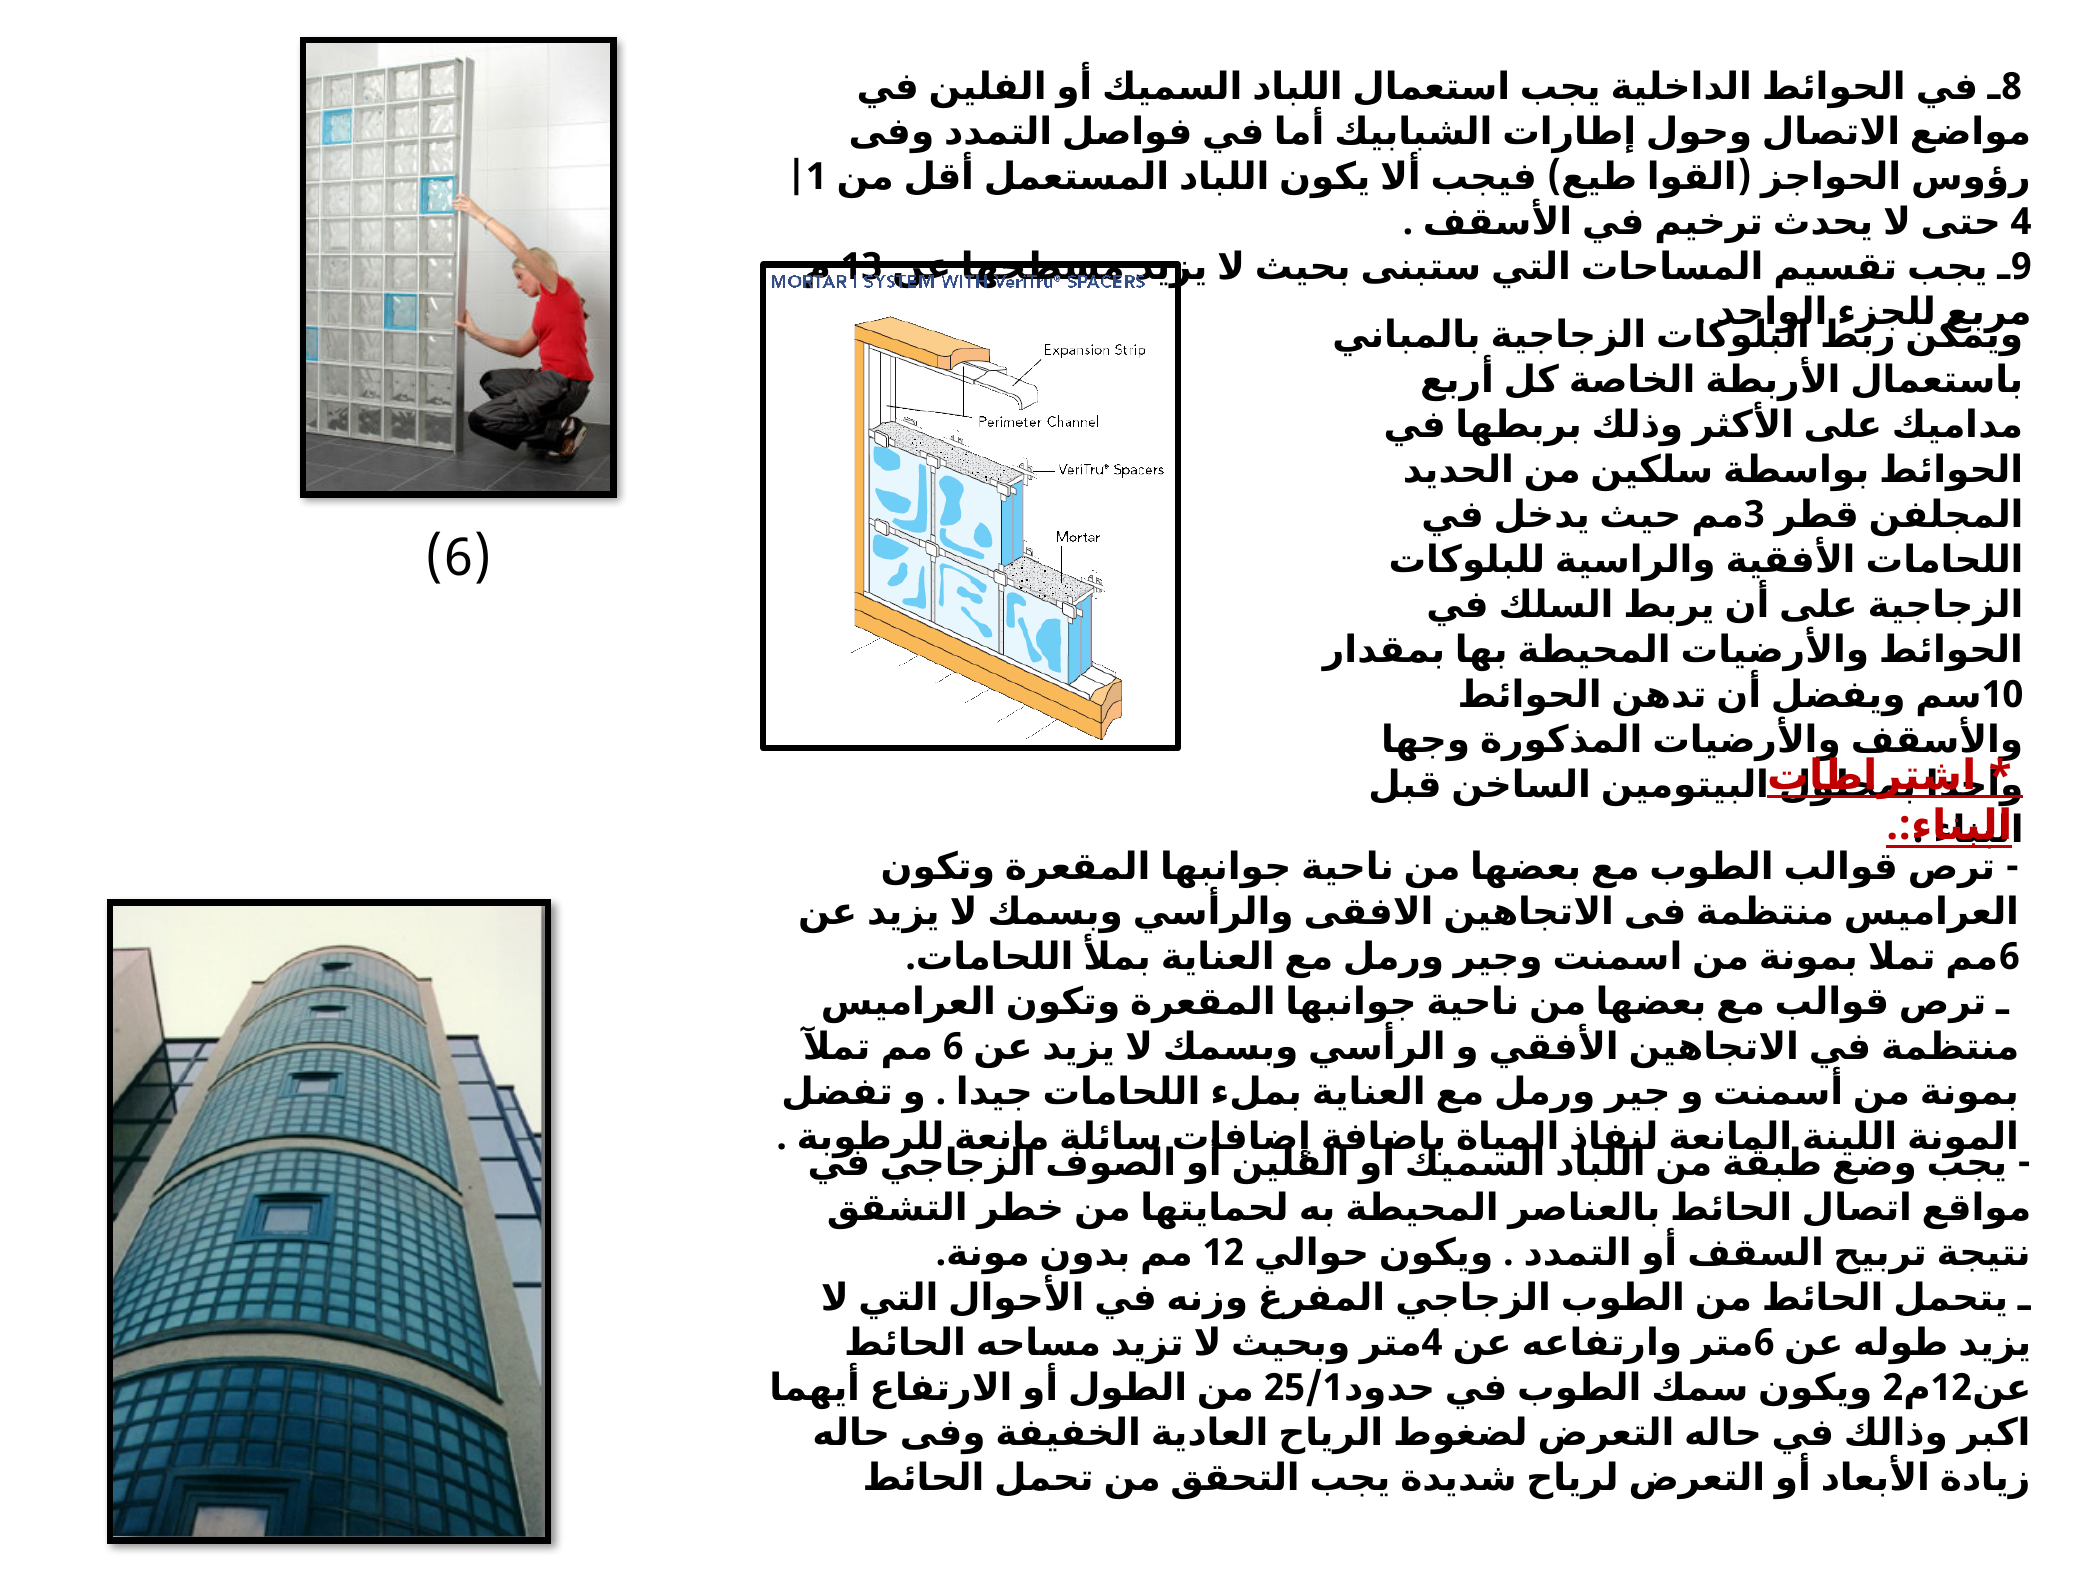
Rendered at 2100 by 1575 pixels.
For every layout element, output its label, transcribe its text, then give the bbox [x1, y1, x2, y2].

text_box (6) [388, 515, 507, 593]
picture [112, 905, 546, 1538]
text_box * اشتراطات البناء:. [1640, 740, 2028, 855]
text_box 8ـ في الحوائط الداخلية يجب استعمال اللباد السميك أو الفلين في مواضع الاتصال وحول إطارات الشبابيك أما في فواصل التمدد وفى رؤوس الحواجز (القوا طيع) فيجب ألا يكون اللباد المستعمل أقل من 1|4 حتى لا يحدث ترخيم في الأسقف . 9ـ يجب تقسيم المساحات التي ستبنى بحيث لا يزيد مسطحها عن 13 م مربع للجزء الواحد . [766, 55, 2047, 340]
text_box ويمكن ربط البلوكات الزجاجية بالمباني باستعمال الأربطة الخاصة كل أربع مداميك على الأكثر وذلك بربطها في الحوائط بواسطة سلكين من الحديد المجلفن قطر 3مم حيث يدخل في اللحامات الأفقية والراسية للبلوكات الزجاجية على أن يربط السلك في الحوائط والأرضيات المحيطة بها بمقدار 10سم ويفضل أن تدهن الحوائط والأسقف والأرضيات المذكورة وجها واحدا بمحلول البيتومين الساخن قبل البناء . [1274, 303, 2039, 858]
picture [305, 43, 611, 492]
picture [766, 267, 1175, 746]
text_box - ترص قوالب الطوب مع بعضها من ناحية جوانبها المقعرة وتكون العراميس منتظمة فى الاتجاهين الافقى والرأسي وبسمك لا يزيد عن 6مم تملا بمونة من اسمنت وجير ورمل مع العناية بملأ اللحامات. ـ ترص قوالب مع بعضها من ناحية جوانبها المقعرة وتكون العراميس منتظمة في الاتجاهين الأفقي و الرأسي وبسمك لا يزيد عن 6 مم تملآ بمونة من أسمنت و جير ورمل مع العناية بملء اللحامات جيدا . و تفضل المونة اللينة المانعة لنفاذ المياة باضافة إضافات سائلة مانعة للرطوبة . [754, 834, 2035, 1130]
text_box - يجب وضع طبقة من اللباد السميك أو الفلين أو الصوف الزجاجي في مواقع اتصال الحائط بالعناصر المحيطة به لحمايتها من خطر التشقق نتيجة تربيح السقف أو التمدد . ويكون حوالي 12 مم بدون مونة. ـ يتحمل الحائط من الطوب الزجاجي المفرغ وزنه في الأحوال التي لا يزيد طوله عن 6متر وارتفاعه عن 4متر وبحيث لا تزيد مساحه الحائط عن12م2 ويكون سمك الطوب في حدود25/1 من الطول أو الارتفاع أيهما اكبر وذالك في حاله التعرض لضغوط الرياح العادية الخفيفة وفى حاله زيادة الأبعاد أو التعرض لرياح شديدة يجب التحقق من تحمل الحائط [750, 1130, 2047, 1505]
